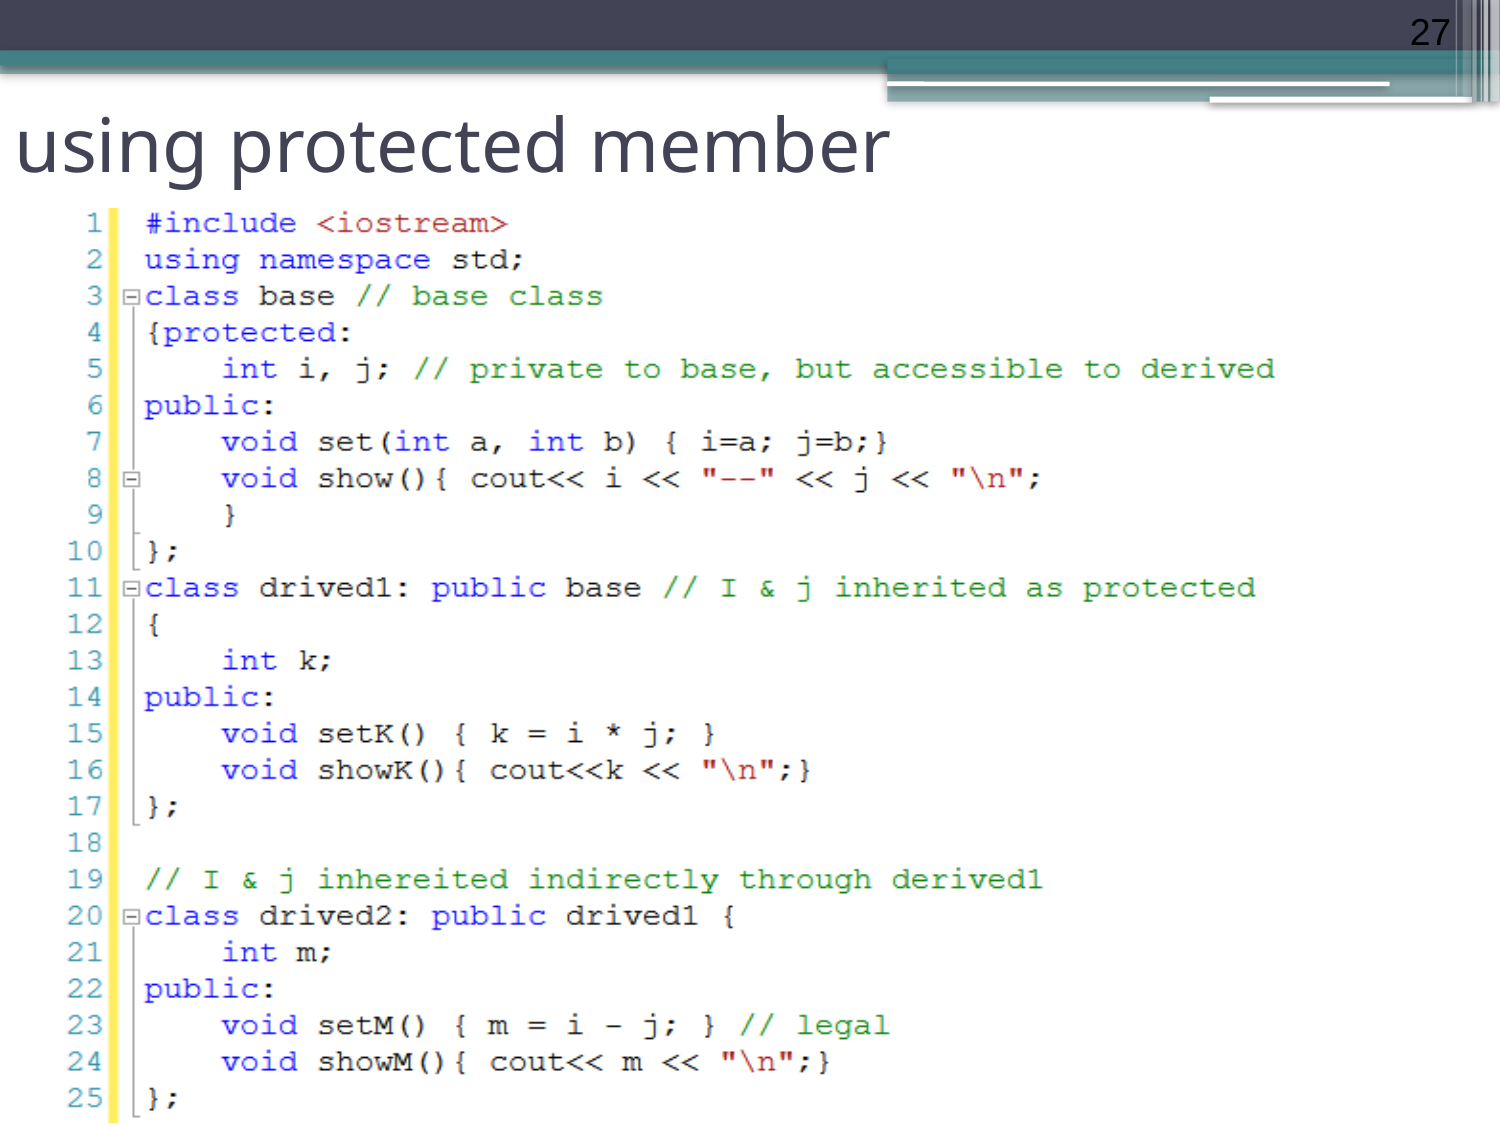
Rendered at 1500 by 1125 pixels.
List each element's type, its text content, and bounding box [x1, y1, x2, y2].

picture [41, 207, 1436, 1124]
title using protected member [0, 54, 1350, 230]
slide_number 27 [1341, 0, 1466, 61]
